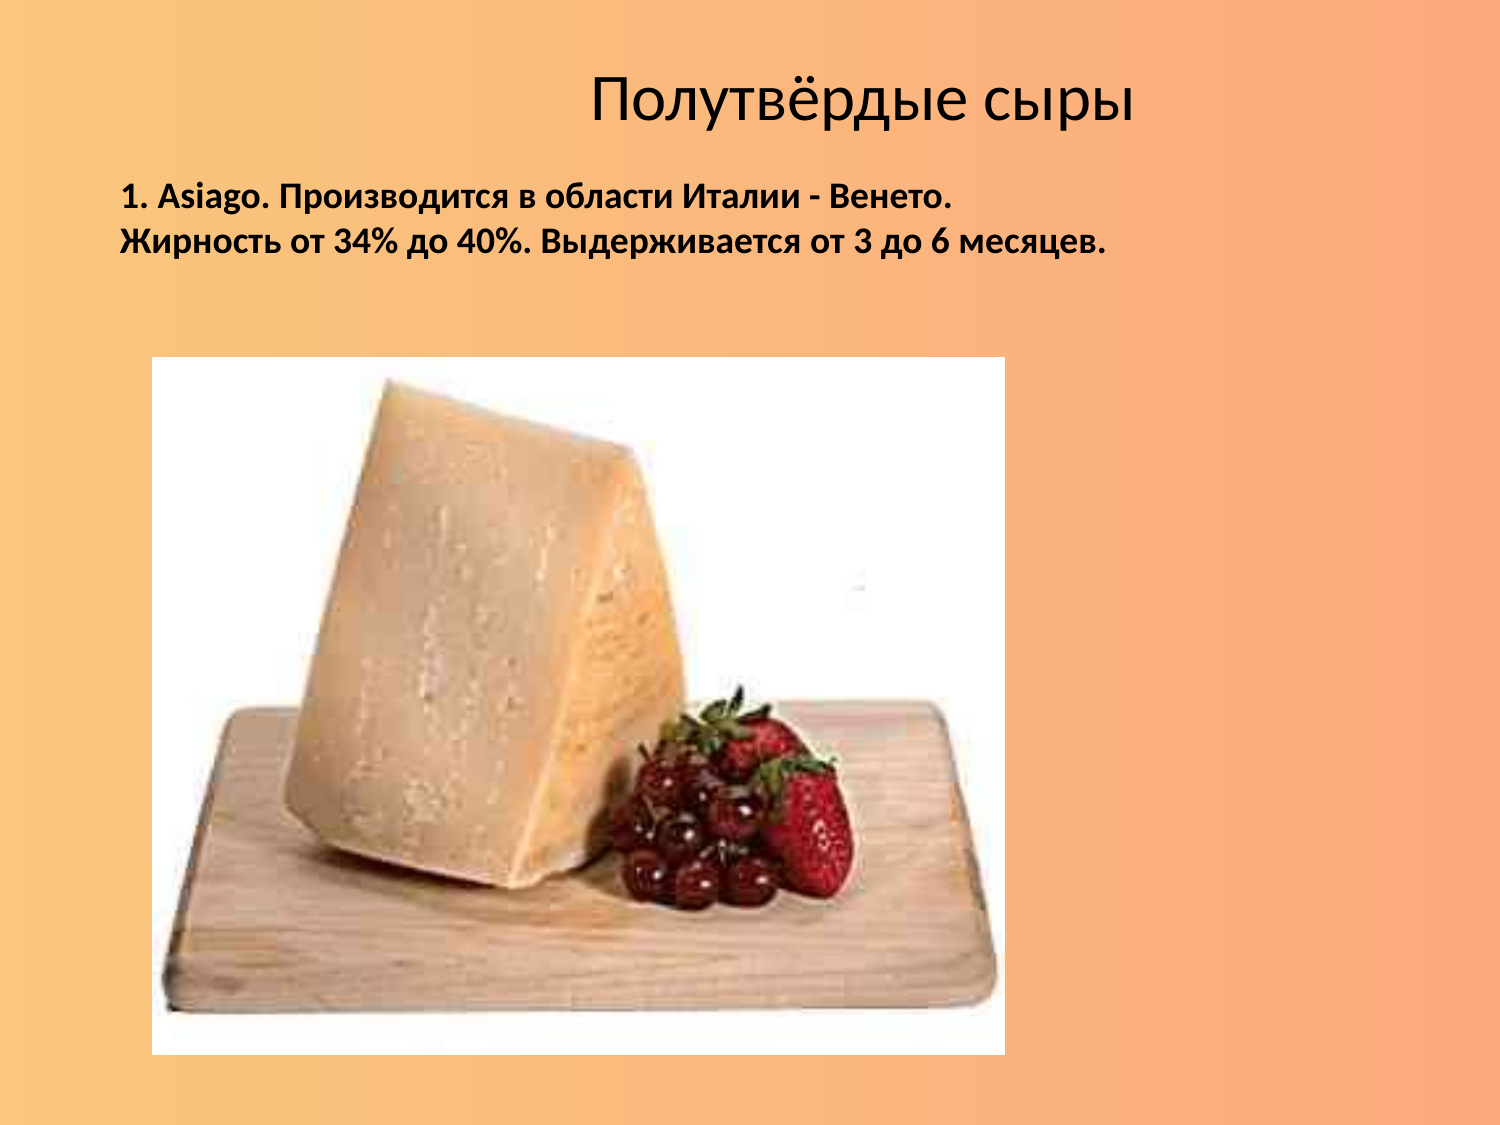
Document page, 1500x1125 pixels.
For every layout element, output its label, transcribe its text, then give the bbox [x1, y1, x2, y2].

picture [152, 357, 1005, 1055]
text_box 1. Asiago. Производится в области Италии - Венето. Жирность от 34% до 40%. Выдерживается от 3 до 6 месяцев. [105, 163, 1125, 269]
text_box Полутвёрдые сыры [575, 46, 1196, 142]
